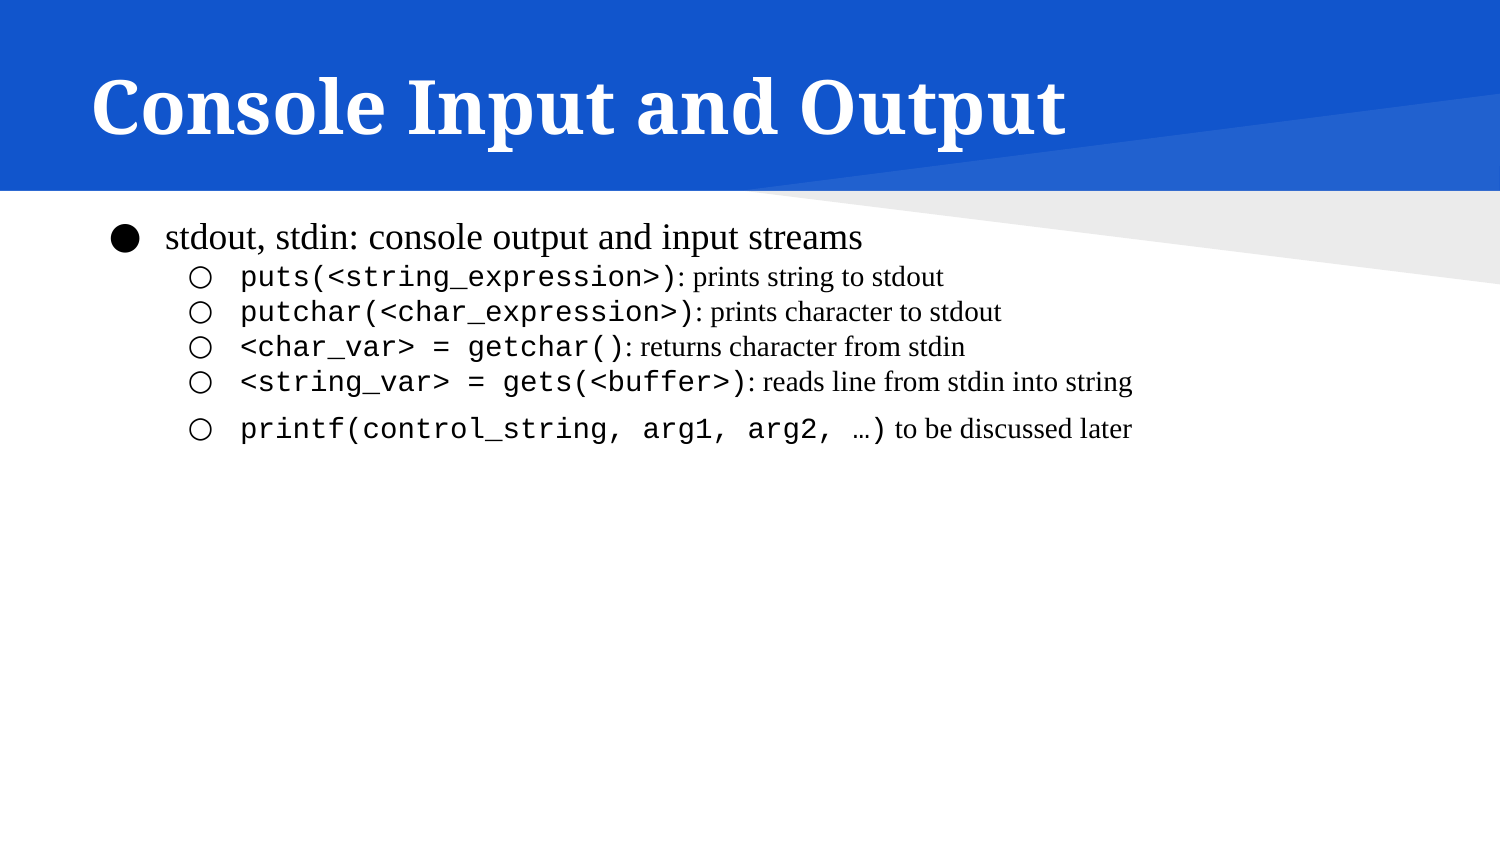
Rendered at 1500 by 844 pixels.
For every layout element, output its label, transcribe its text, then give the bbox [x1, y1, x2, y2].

title Console Input and Output [75, 33, 1425, 175]
list stdout, stdin: console output and input streams puts(<string_expression>): prints string to stdout putchar(<char_expression>): prints character to stdout <char_var> = getchar(): returns character from stdin <string_var> = gets(<buffer>): reads line from stdin into string printf(control_string, arg1, arg2, …) to be discussed later [75, 196, 1425, 808]
